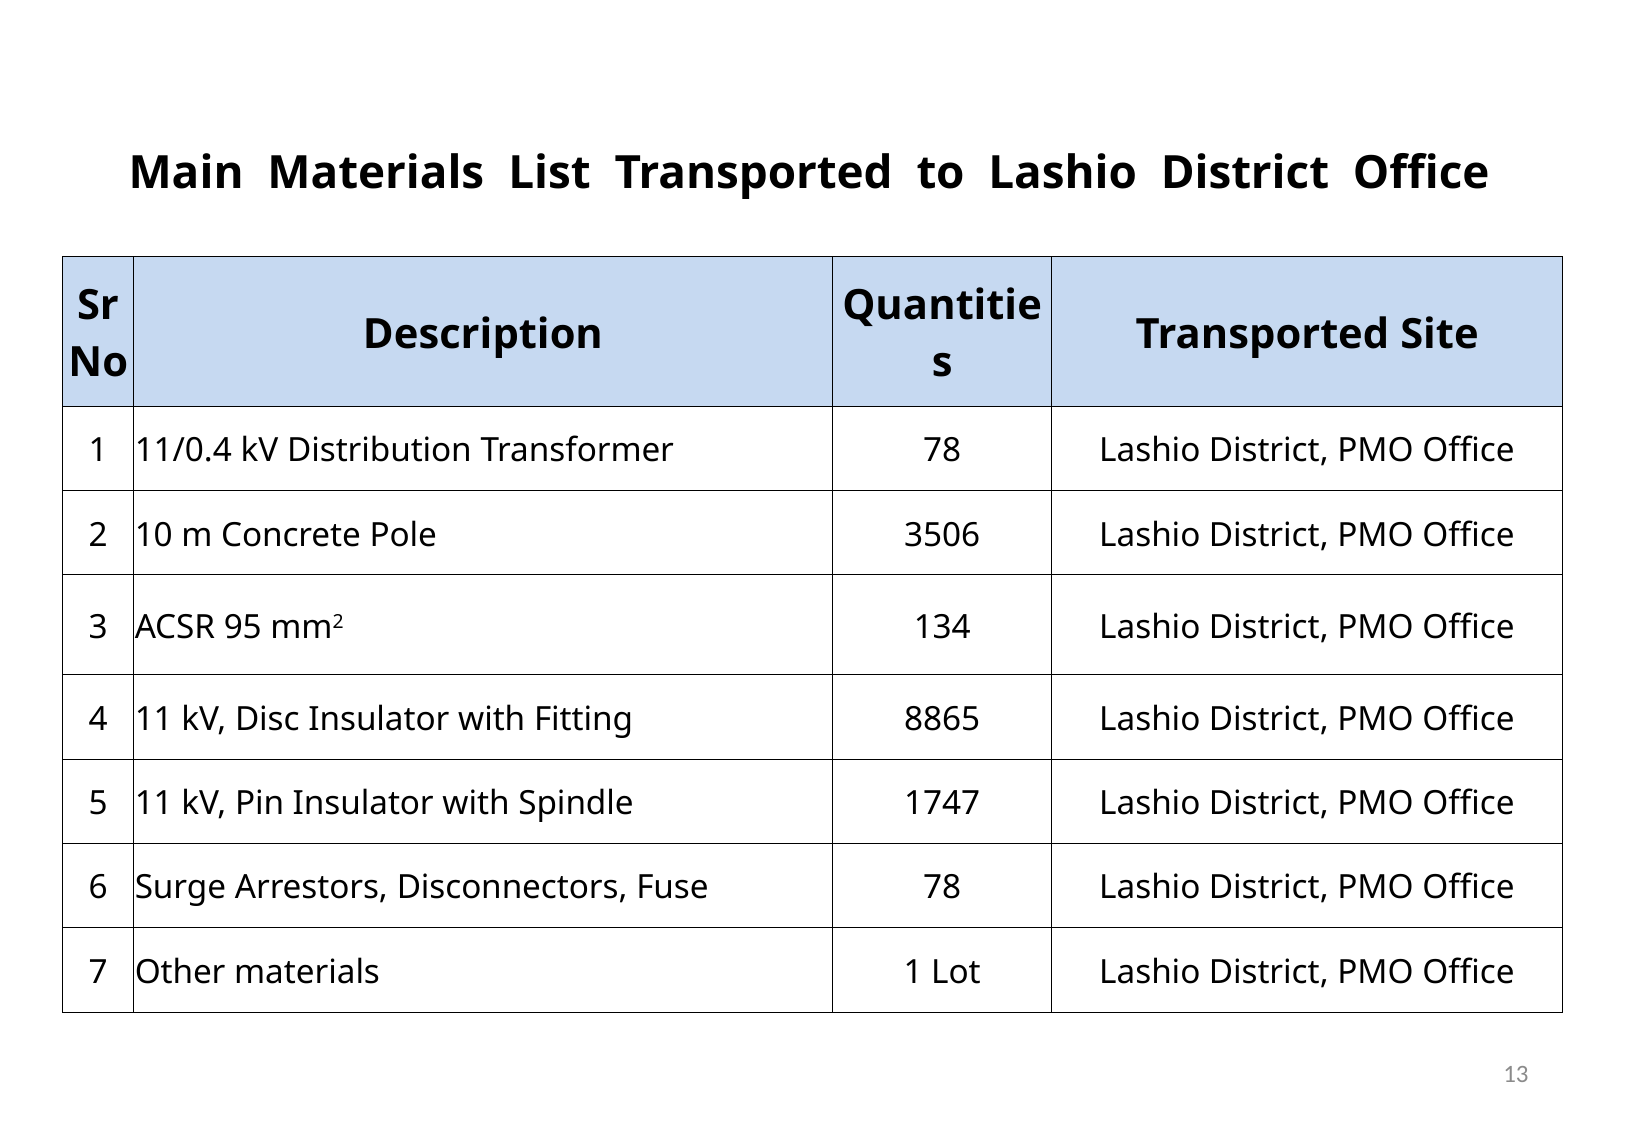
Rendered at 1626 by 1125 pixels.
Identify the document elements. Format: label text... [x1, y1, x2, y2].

table_cell 1 [63, 407, 133, 490]
table_cell 1 Lot [833, 928, 1051, 1012]
table_cell Lashio District, PMO Office [1052, 575, 1562, 674]
table_cell 78 [833, 844, 1051, 927]
table_cell Lashio District, PMO Office [1052, 407, 1562, 490]
table_cell Surge Arrestors, Disconnectors, Fuse [134, 844, 832, 927]
table_cell Other materials [134, 928, 832, 1012]
table_cell 10 m Concrete Pole [134, 491, 832, 574]
table_cell Lashio District, PMO Office [1052, 844, 1562, 927]
table_cell 134 [833, 575, 1051, 674]
table_cell 4 [63, 675, 133, 759]
table_cell 11 kV, Disc Insulator with Fitting [134, 675, 832, 759]
table_cell Lashio District, PMO Office [1052, 760, 1562, 843]
table_cell Lashio District, PMO Office [1052, 928, 1562, 1012]
table_cell ACSR 95 mm2 [134, 575, 832, 674]
table_cell 8865 [833, 675, 1051, 759]
table_cell Lashio District, PMO Office [1052, 491, 1562, 574]
table_cell 3 [63, 575, 133, 674]
table_cell 3506 [833, 491, 1051, 574]
table_cell 5 [63, 760, 133, 843]
table_cell 6 [63, 844, 133, 927]
table_cell Lashio District, PMO Office [1052, 675, 1562, 759]
table_cell 7 [63, 928, 133, 1012]
table_header Transported Site [1052, 257, 1562, 406]
table_cell 11 kV, Pin Insulator with Spindle [134, 760, 832, 843]
table_cell 78 [833, 407, 1051, 490]
table_cell 2 [63, 491, 133, 574]
table_cell 1747 [833, 760, 1051, 843]
table_header Quantities [833, 257, 1051, 406]
table_header Sr No [63, 257, 133, 406]
table_cell 11/0.4 kV Distribution Transformer [134, 407, 832, 490]
title Main Materials List Transported to Lashio District Office [99, 112, 1519, 213]
table_header Description [134, 257, 832, 406]
slide_number 13 [1164, 1042, 1544, 1103]
